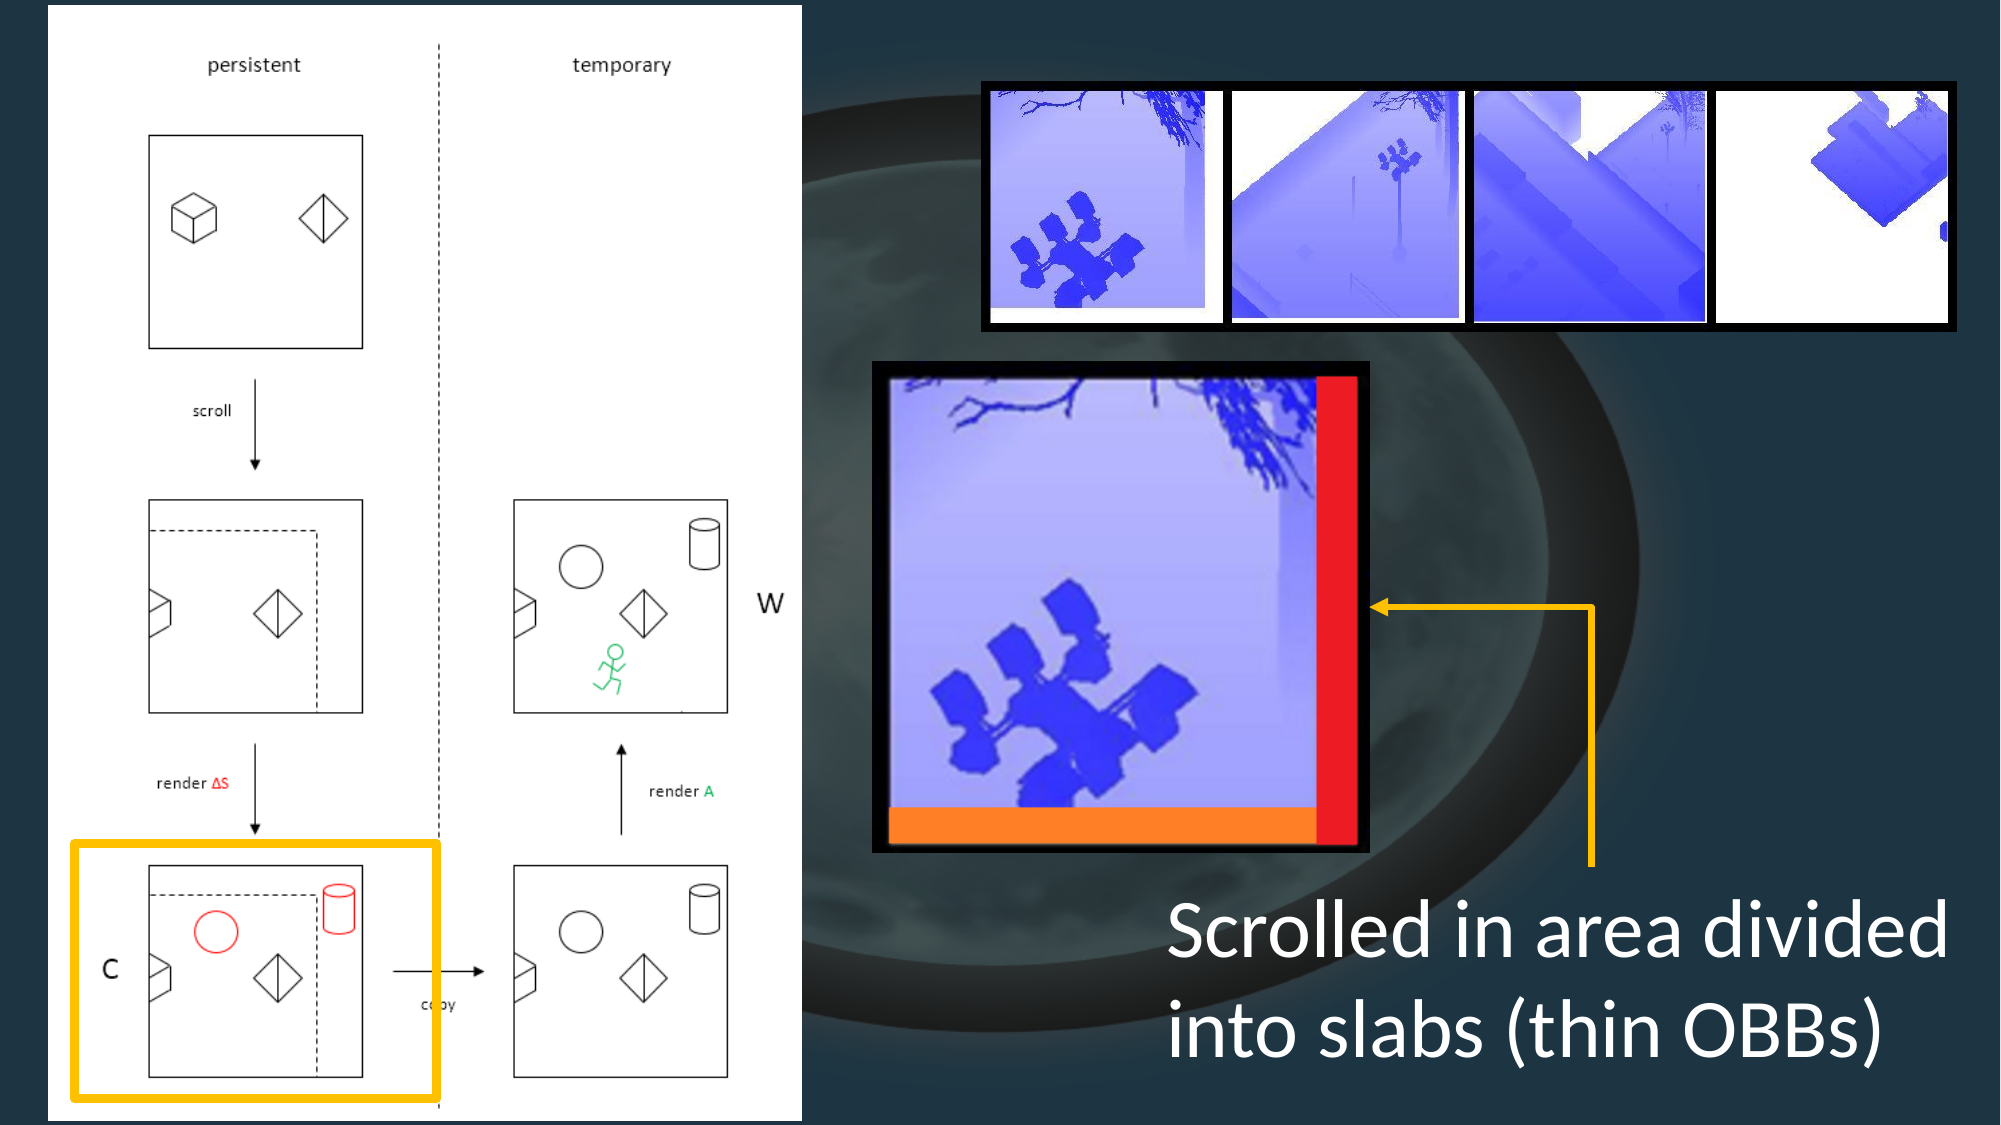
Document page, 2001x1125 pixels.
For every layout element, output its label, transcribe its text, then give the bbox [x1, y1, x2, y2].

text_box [1350, 625, 1611, 848]
text_box Scrolled in area divided into slabs (thin OBBs) [1151, 866, 2000, 1082]
picture [0, 0, 2001, 1125]
